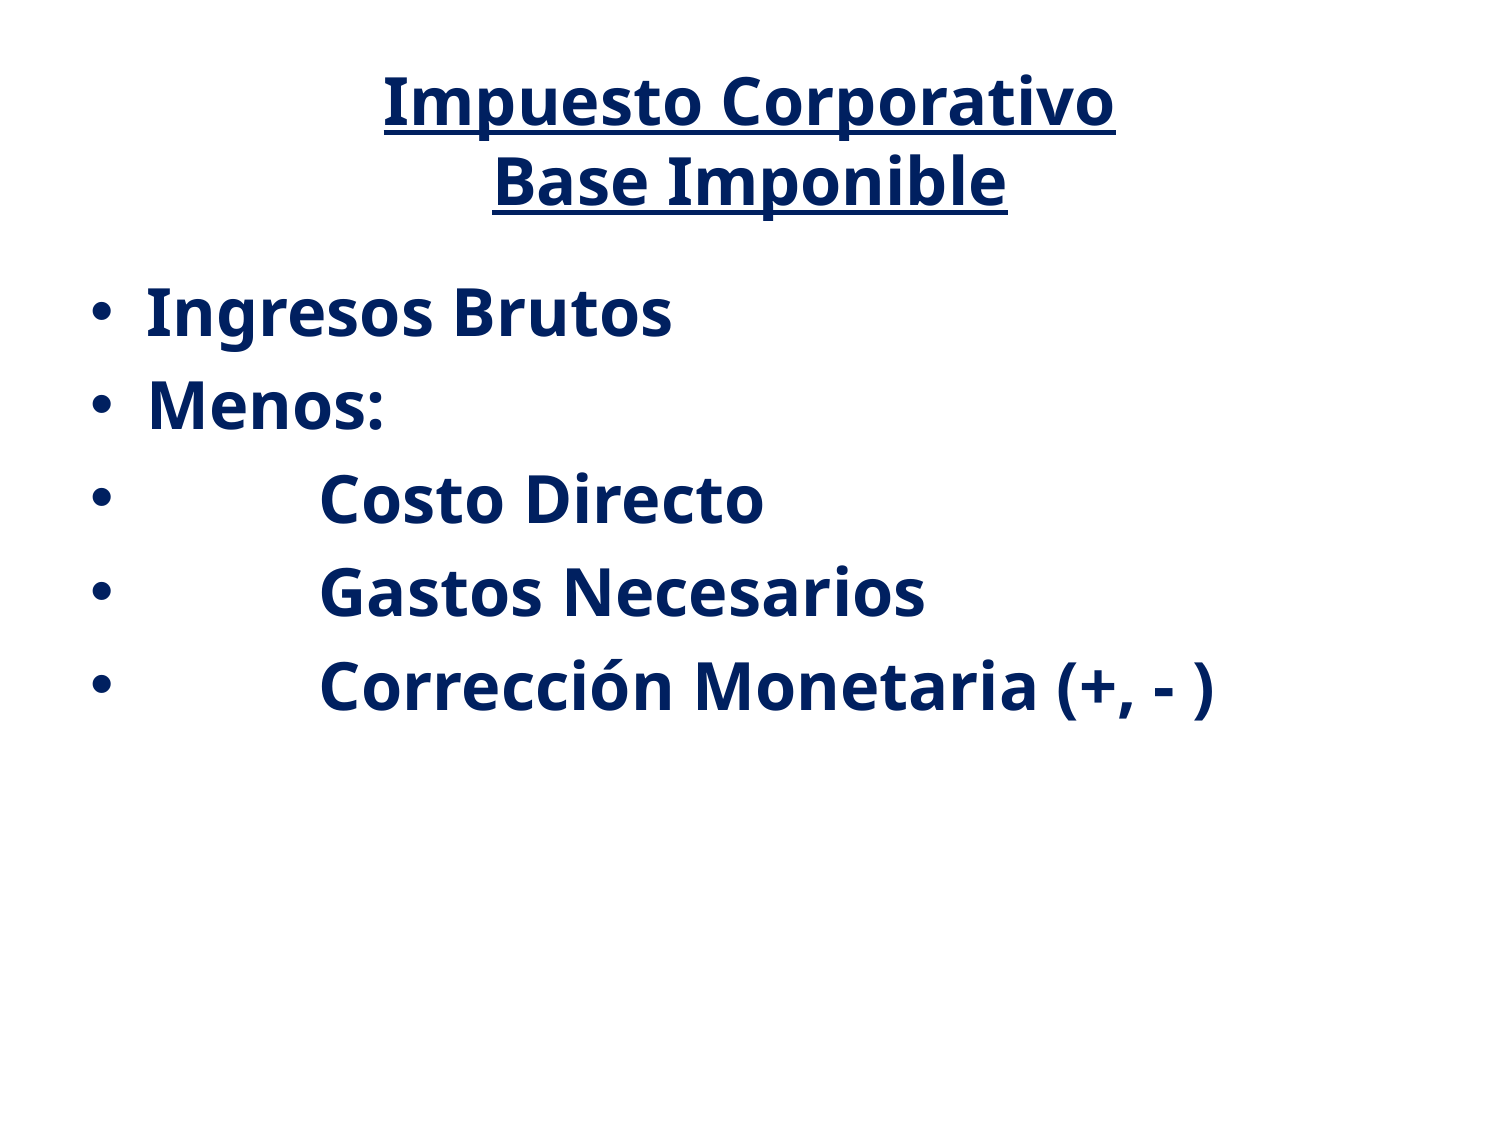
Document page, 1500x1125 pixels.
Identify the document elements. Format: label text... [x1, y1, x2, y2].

list Ingresos Brutos Menos: Costo Directo Gastos Necesarios Corrección Monetaria (+, - ) [74, 262, 1426, 1006]
title Impuesto Corporativo Base Imponible [74, 44, 1426, 233]
